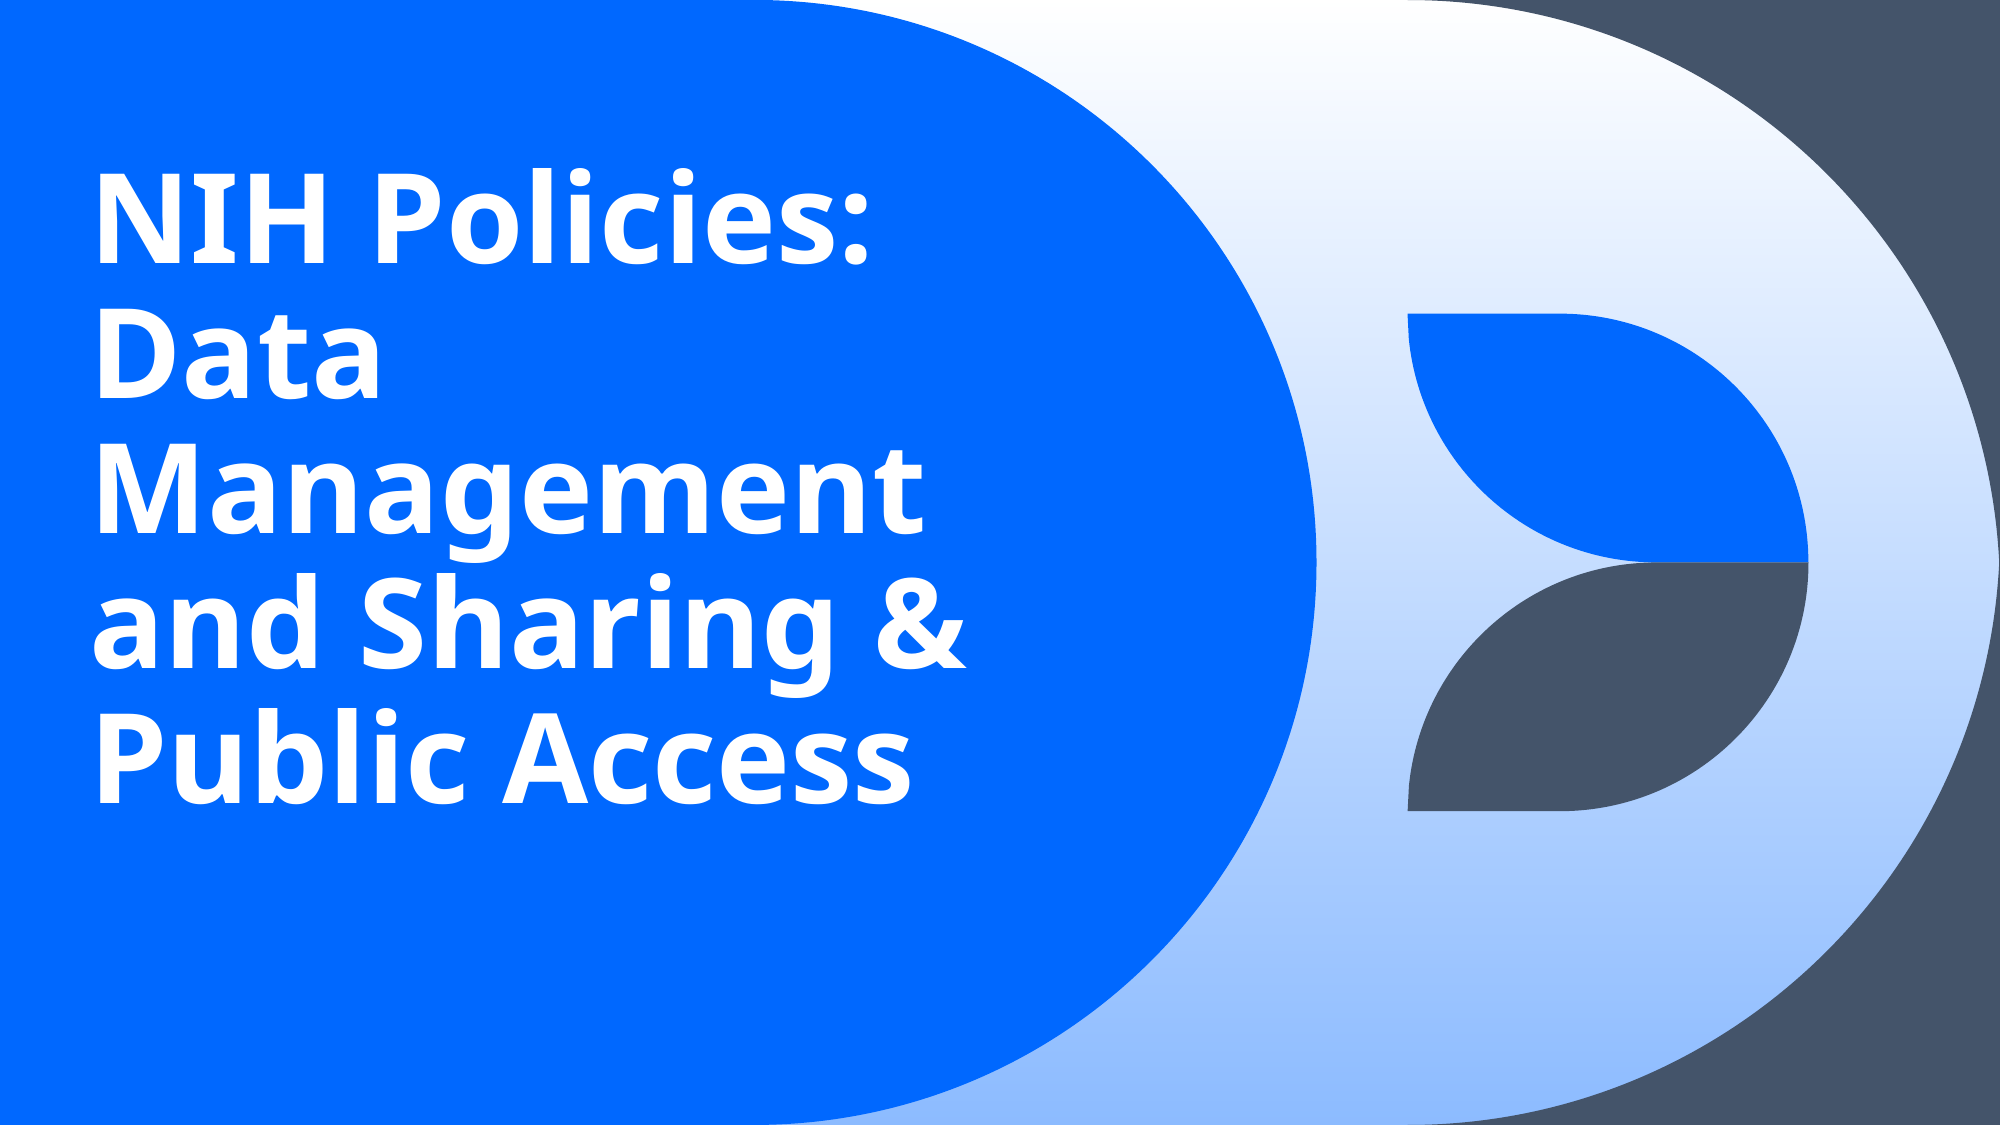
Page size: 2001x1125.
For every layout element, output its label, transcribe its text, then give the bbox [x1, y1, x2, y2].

title NIH Policies: Data Management and Sharing & Public Access [74, 446, 1203, 839]
